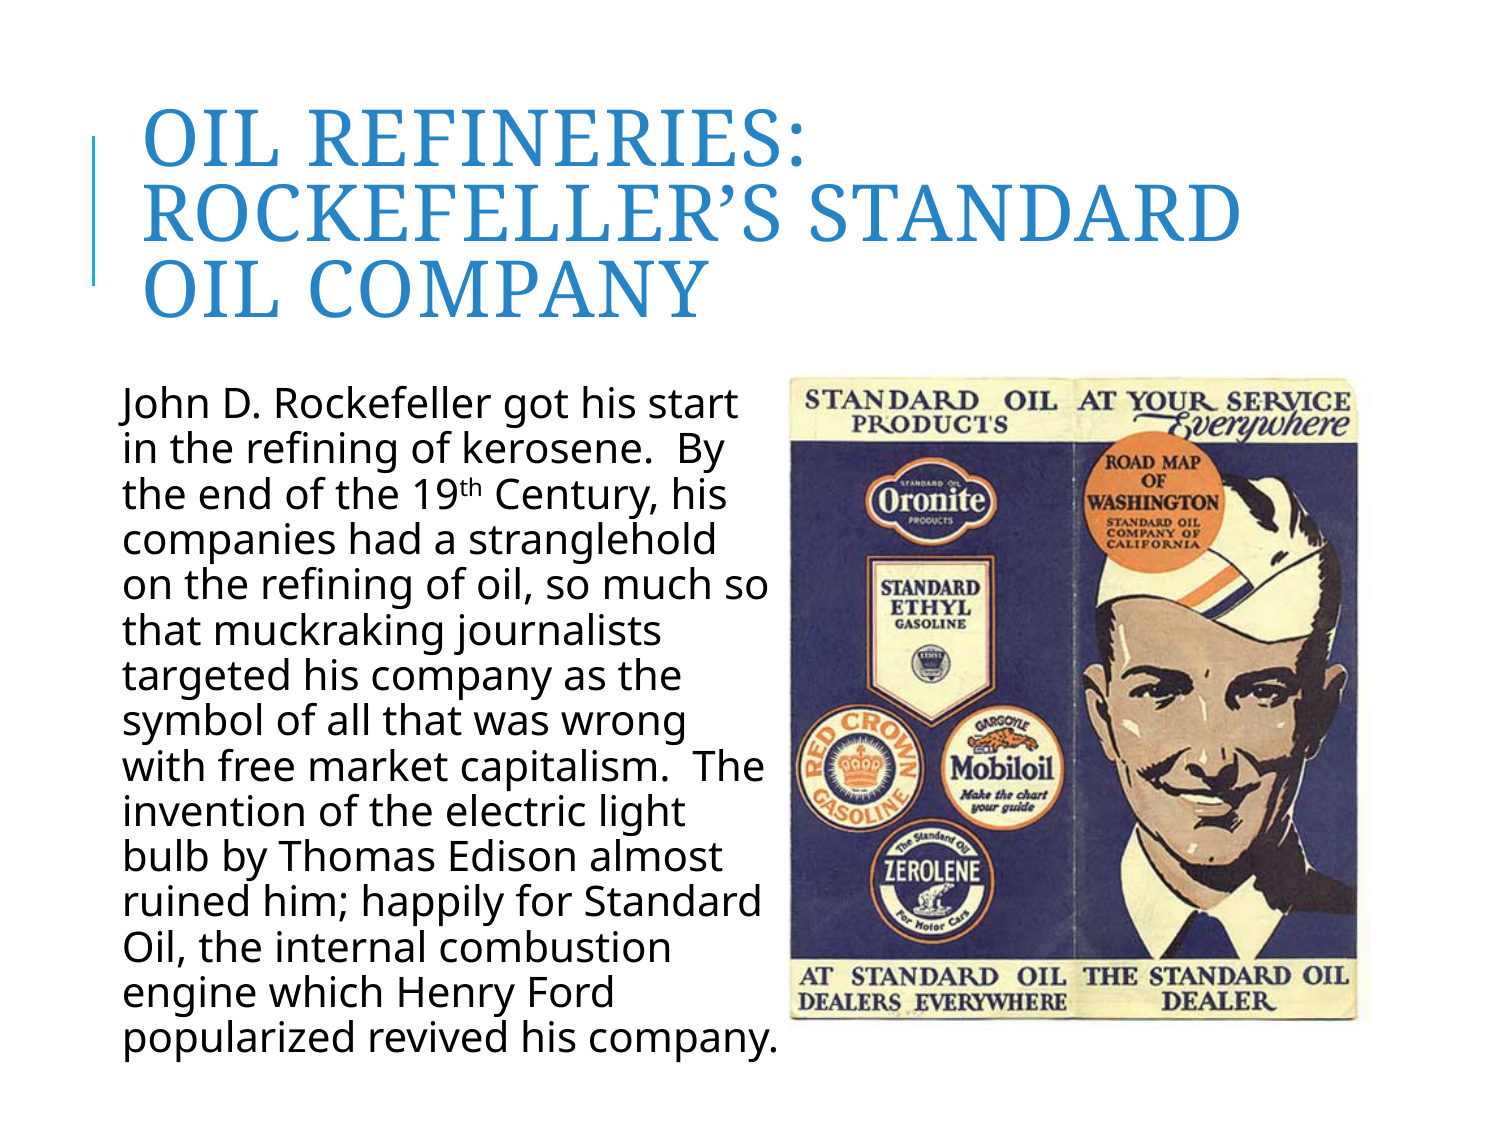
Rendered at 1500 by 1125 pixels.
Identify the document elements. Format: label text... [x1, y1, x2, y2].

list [787, 374, 1373, 1031]
title Oil Refineries: Rockefeller’s Standard Oil Company [126, 96, 1322, 342]
list John D. Rockefeller got his start in the refining of kerosene. By the end of the 19th Century, his companies had a stranglehold on the refining of oil, so much so that muckraking journalists targeted his company as the symbol of all that was wrong with free market capitalism. The invention of the electric light bulb by Thomas Edison almost ruined him; happily for Standard Oil, the internal combustion engine which Henry Ford popularized revived his company. [99, 375, 788, 1088]
